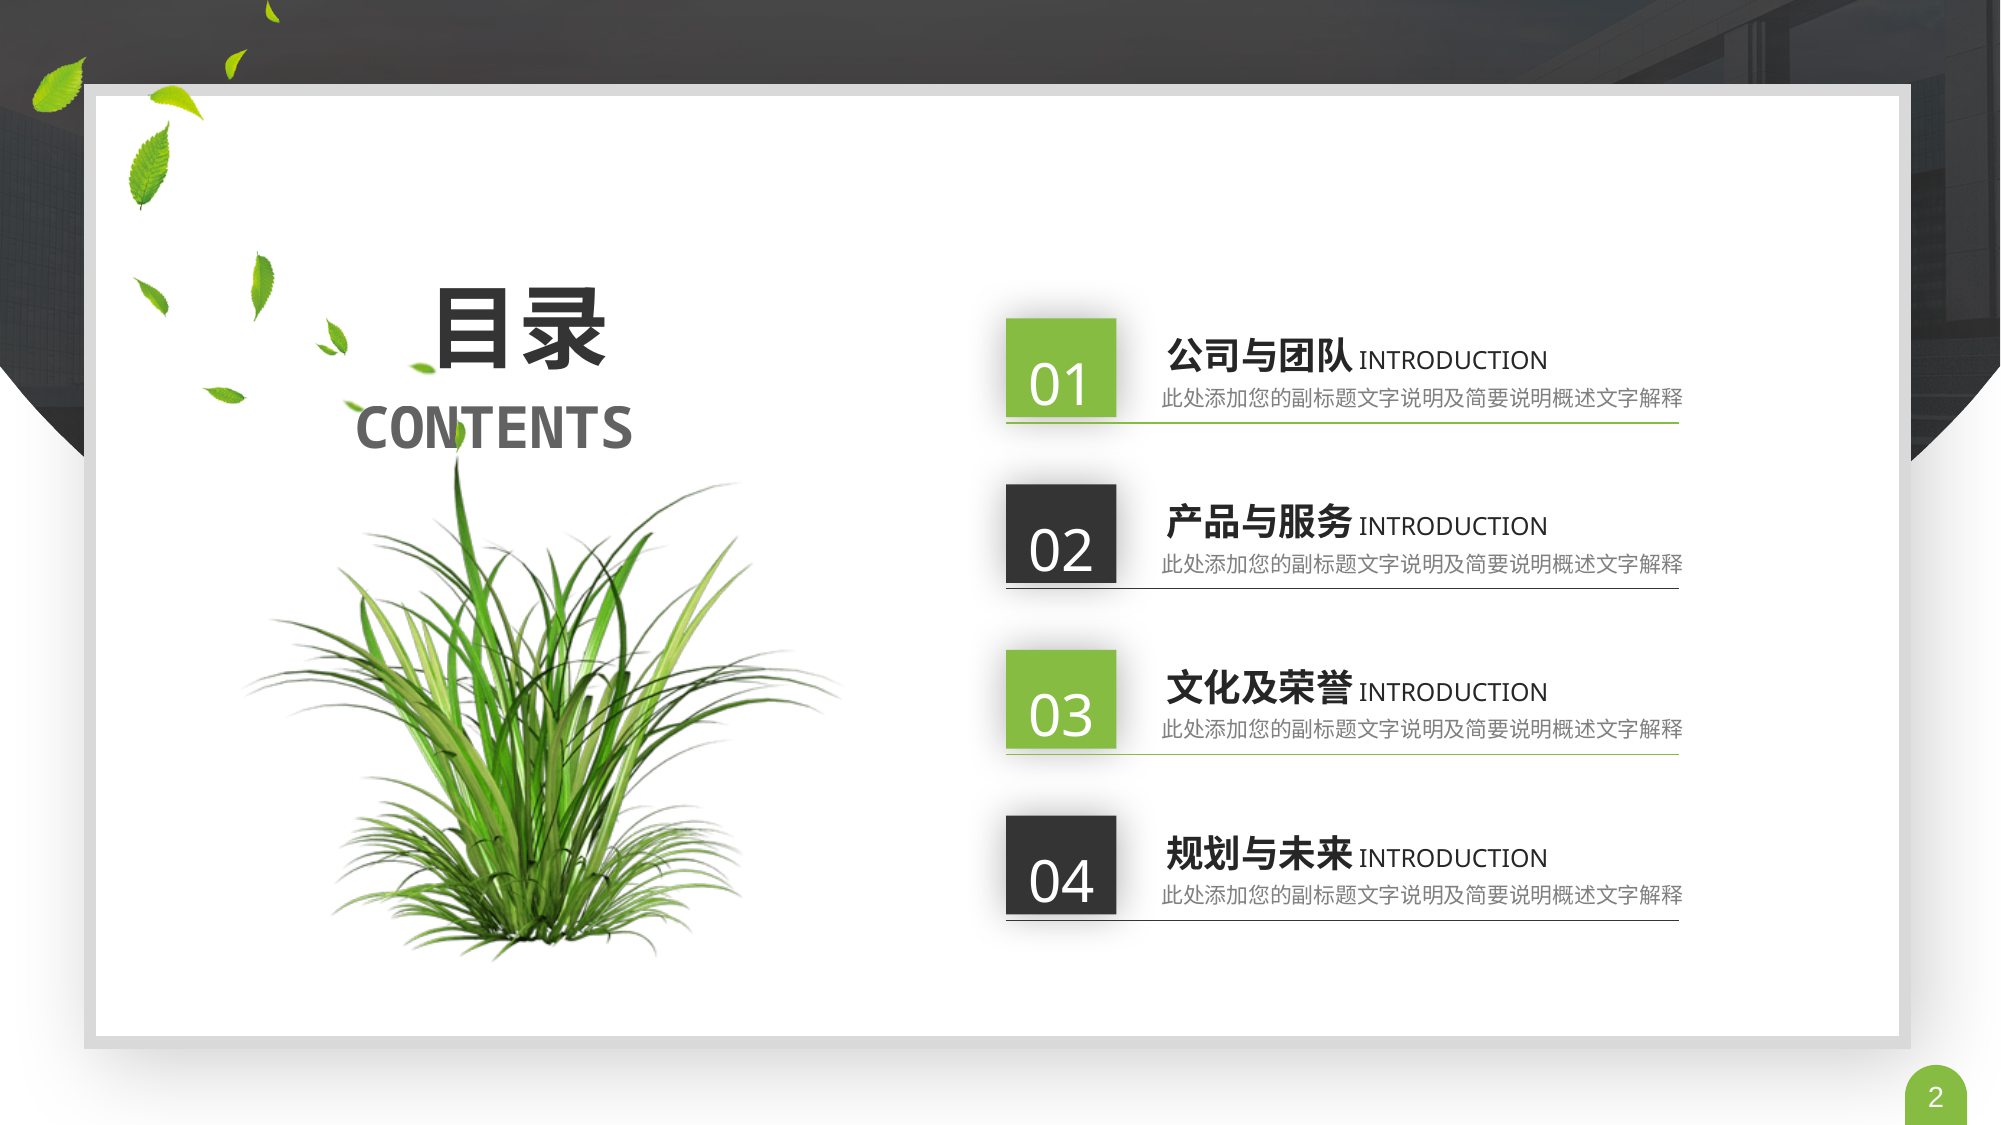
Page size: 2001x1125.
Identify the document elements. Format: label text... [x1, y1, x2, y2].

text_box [1006, 311, 1729, 423]
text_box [1006, 808, 1729, 921]
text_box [1006, 643, 1729, 755]
picture [32, 0, 847, 963]
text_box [1006, 477, 1729, 589]
text_box 目录 [481, 262, 656, 383]
text_box CONTENTS [481, 383, 728, 455]
